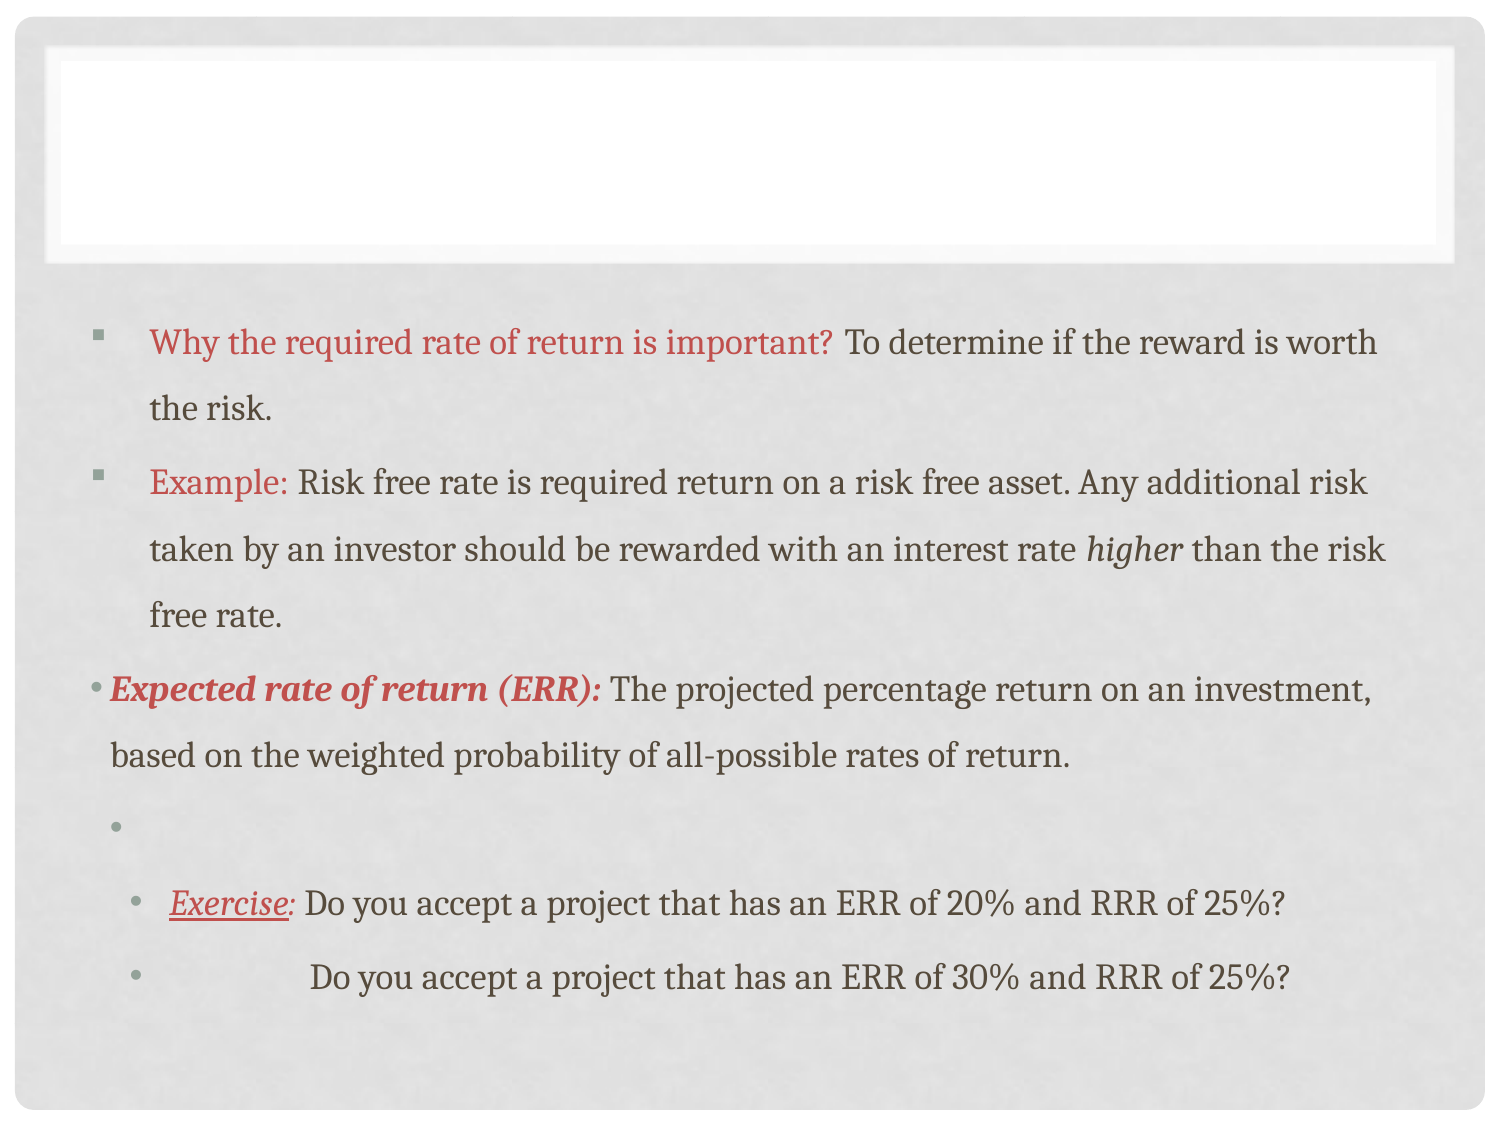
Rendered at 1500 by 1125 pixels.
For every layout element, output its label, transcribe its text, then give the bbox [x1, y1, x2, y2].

list Why the required rate of return is important? To determine if the reward is worth the risk. Example: Risk free rate is required return on a risk free asset. Any additional risk taken by an investor should be rewarded with an interest rate higher than the risk free rate. Expected rate of return (ERR): The projected percentage return on an investment, based on the weighted probability of all-possible rates of return. Exercise: Do you accept a project that has an ERR of 20% and RRR of 25%? Do you accept a project that has an ERR of 30% and RRR of 25%? [75, 287, 1425, 1005]
